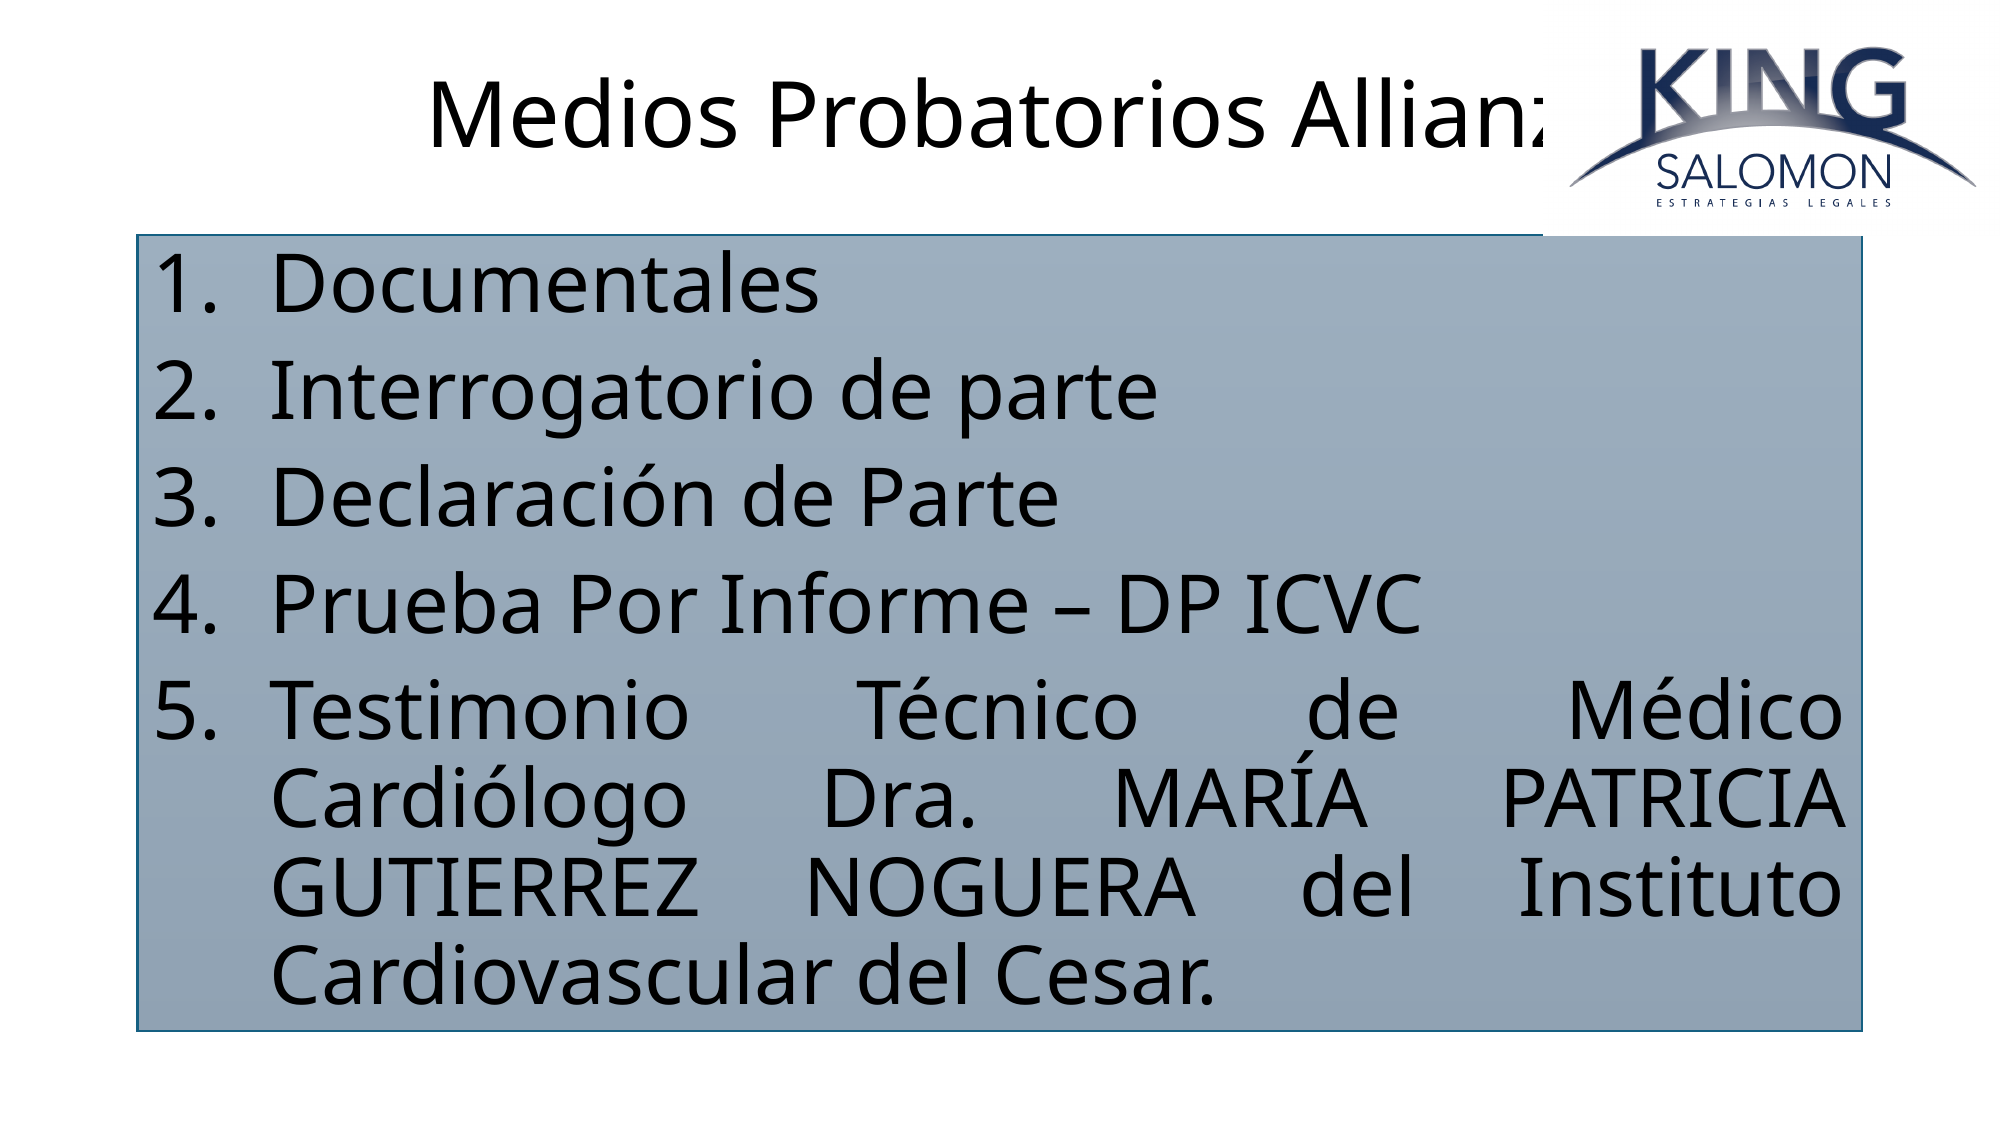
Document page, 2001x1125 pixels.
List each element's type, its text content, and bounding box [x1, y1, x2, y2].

title Medios Probatorios Allianz [137, 59, 1542, 175]
picture [1542, 0, 2000, 236]
list Documentales Interrogatorio de parte Declaración de Parte Prueba Por Informe – DP ICVC Testimonio Técnico de Médico Cardiólogo Dra. MARÍA PATRICIA GUTIERREZ NOGUERA del Instituto Cardiovascular del Cesar. [136, 234, 1863, 1032]
